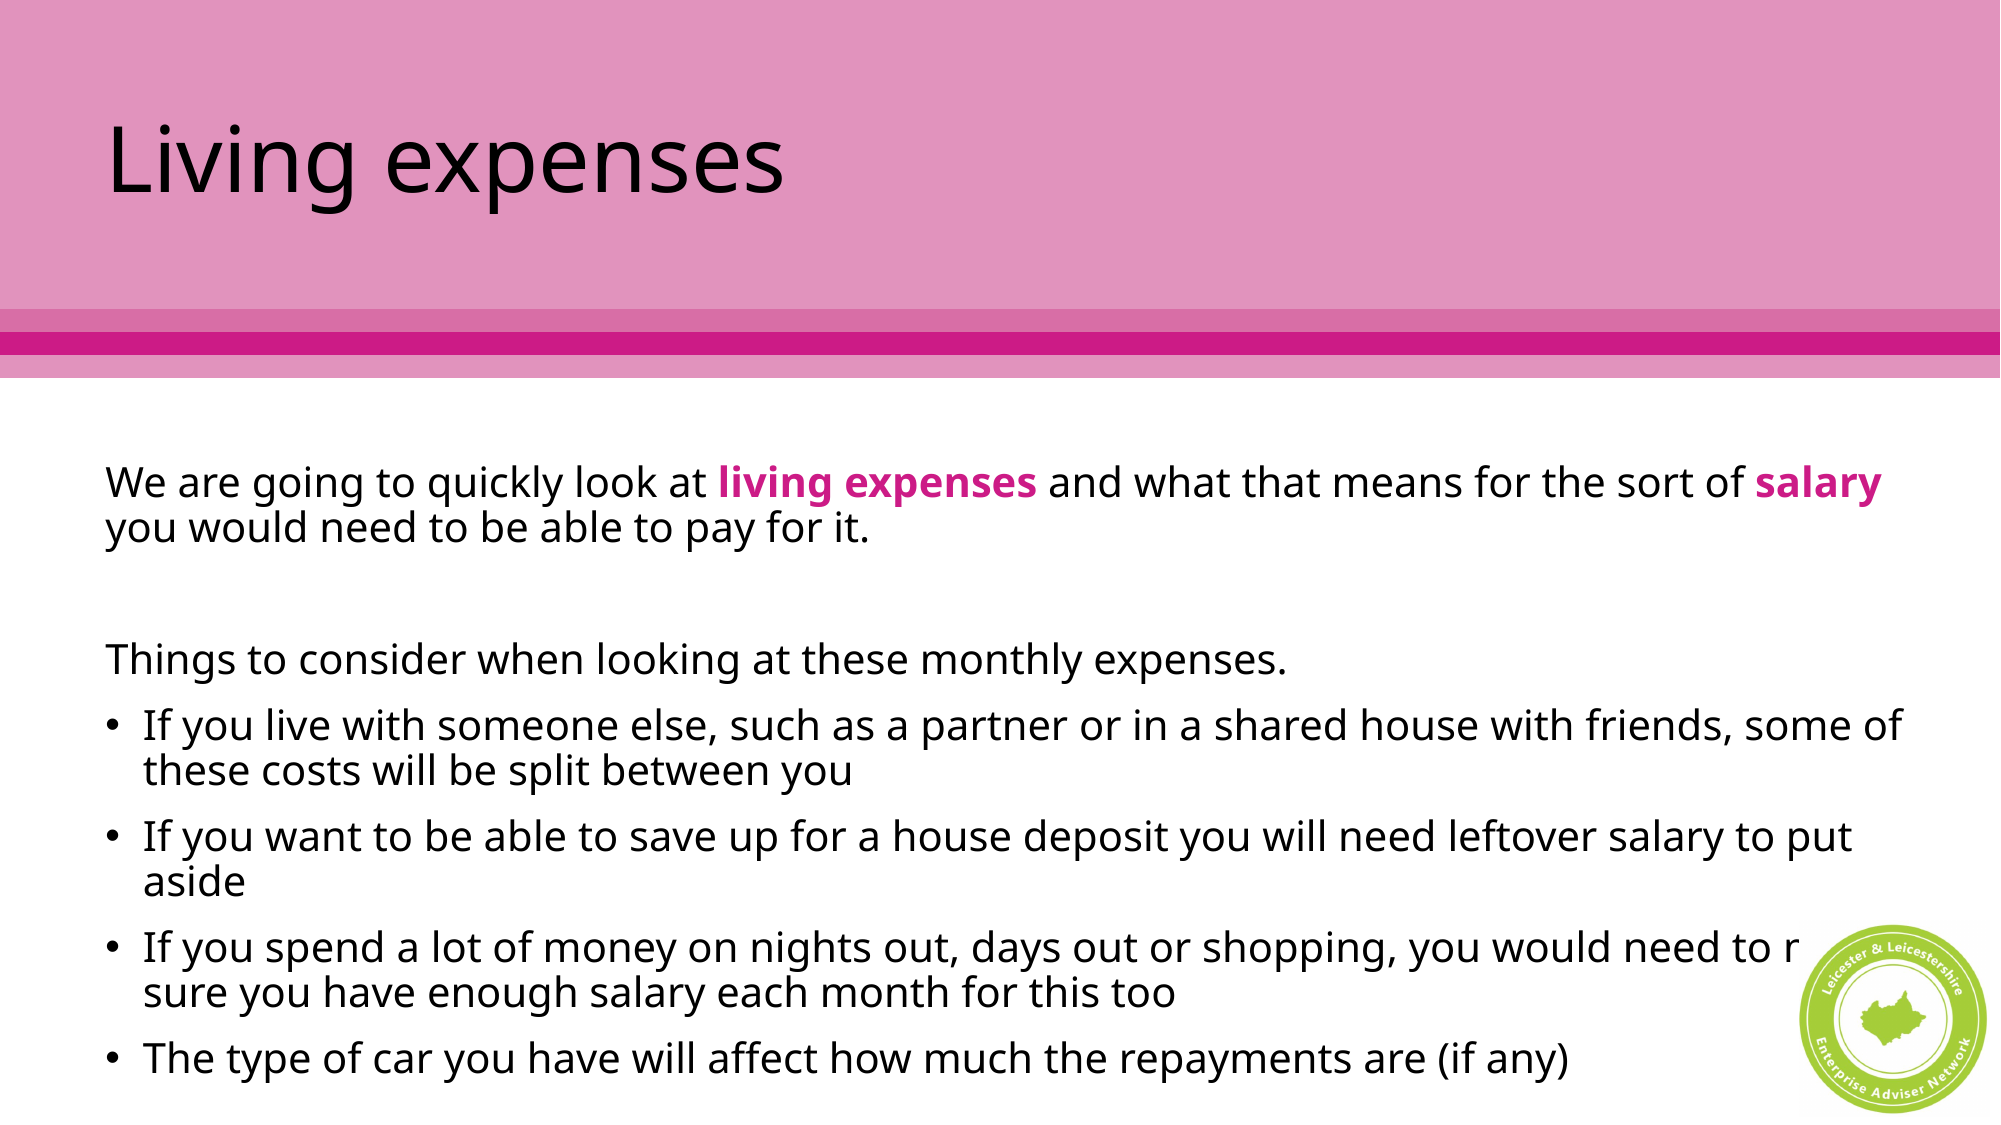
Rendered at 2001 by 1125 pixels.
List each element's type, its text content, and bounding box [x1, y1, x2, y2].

title Living expenses [90, 54, 1816, 272]
text_box [0, 332, 2000, 355]
text_box [0, 355, 2000, 378]
text_box [0, 309, 2000, 332]
text_box [0, 0, 2000, 309]
list We are going to quickly look at living expenses and what that means for the sort of salary you would need to be able to pay for it. Things to consider when looking at these monthly expenses. If you live with someone else, such as a partner or in a shared house with friends, some of these costs will be split between you If you want to be able to save up for a house deposit you will need leftover salary to put aside If you spend a lot of money on nights out, days out or shopping, you would need to make sure you have enough salary each month for this too The type of car you have will affect how much the repayments are (if any) [90, 453, 1944, 1125]
picture [1799, 920, 1990, 1117]
